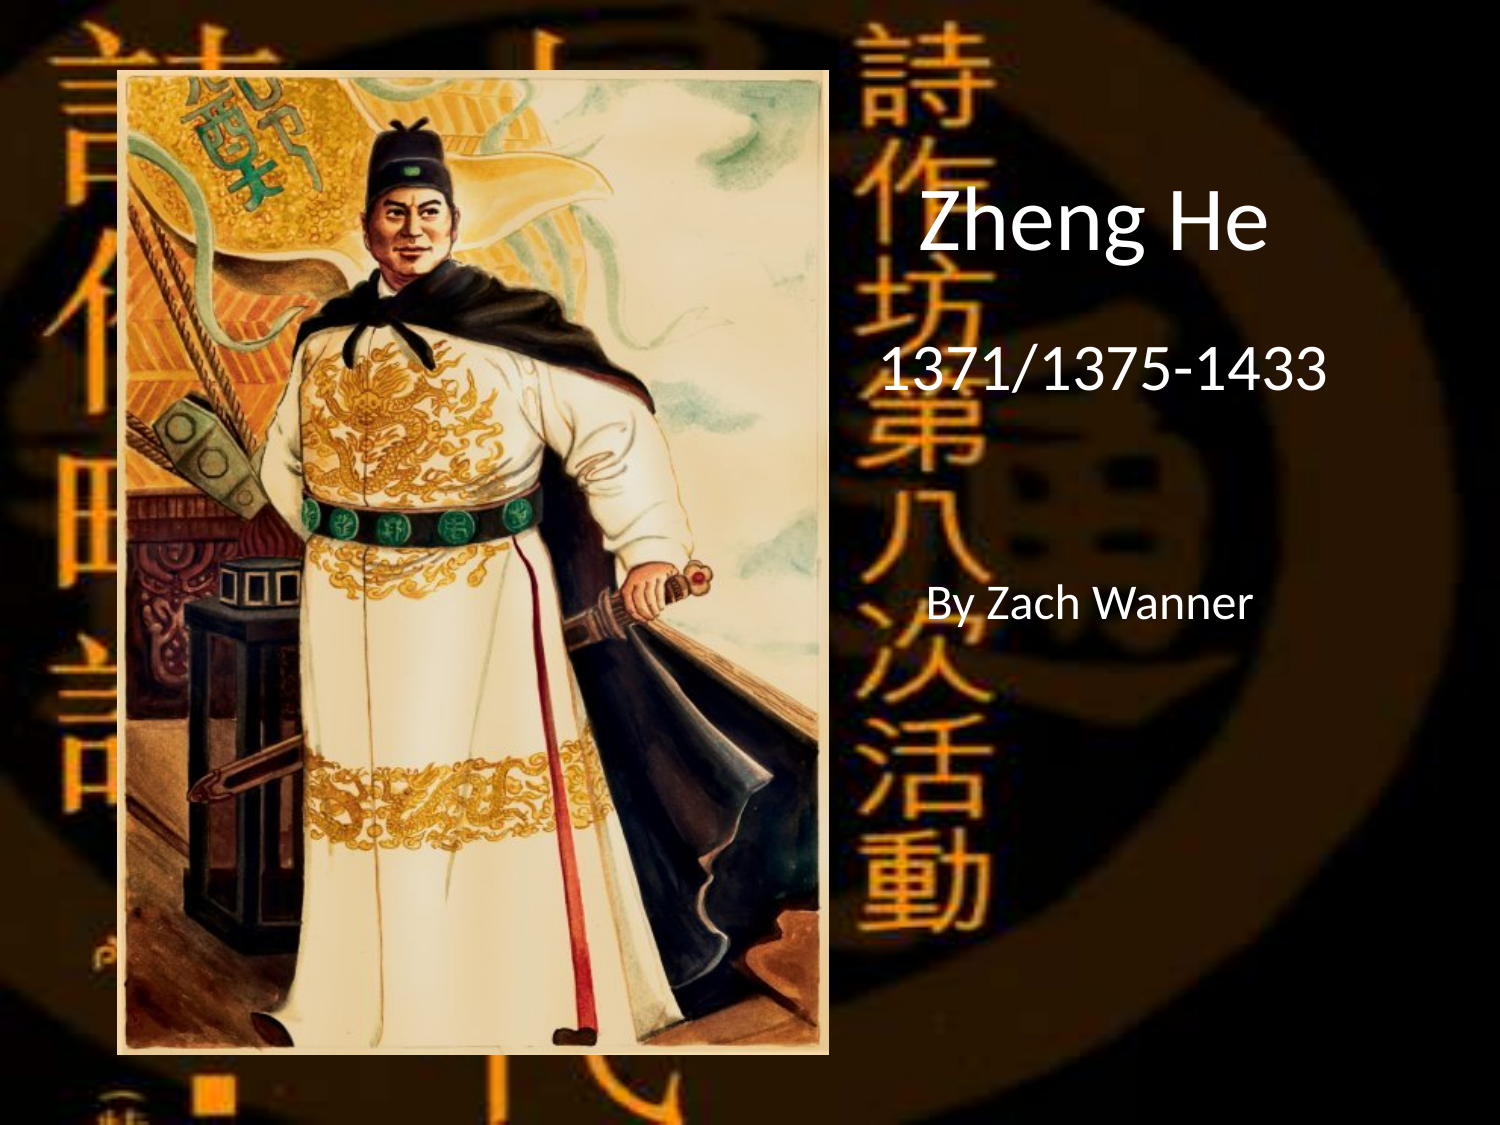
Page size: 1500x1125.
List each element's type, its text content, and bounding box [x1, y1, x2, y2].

subtitle 1371/1375-1433 [832, 316, 1500, 604]
text_box By Zach Wanner [832, 562, 1383, 638]
title Zheng He [832, 93, 1500, 316]
picture [0, 0, 1500, 1125]
